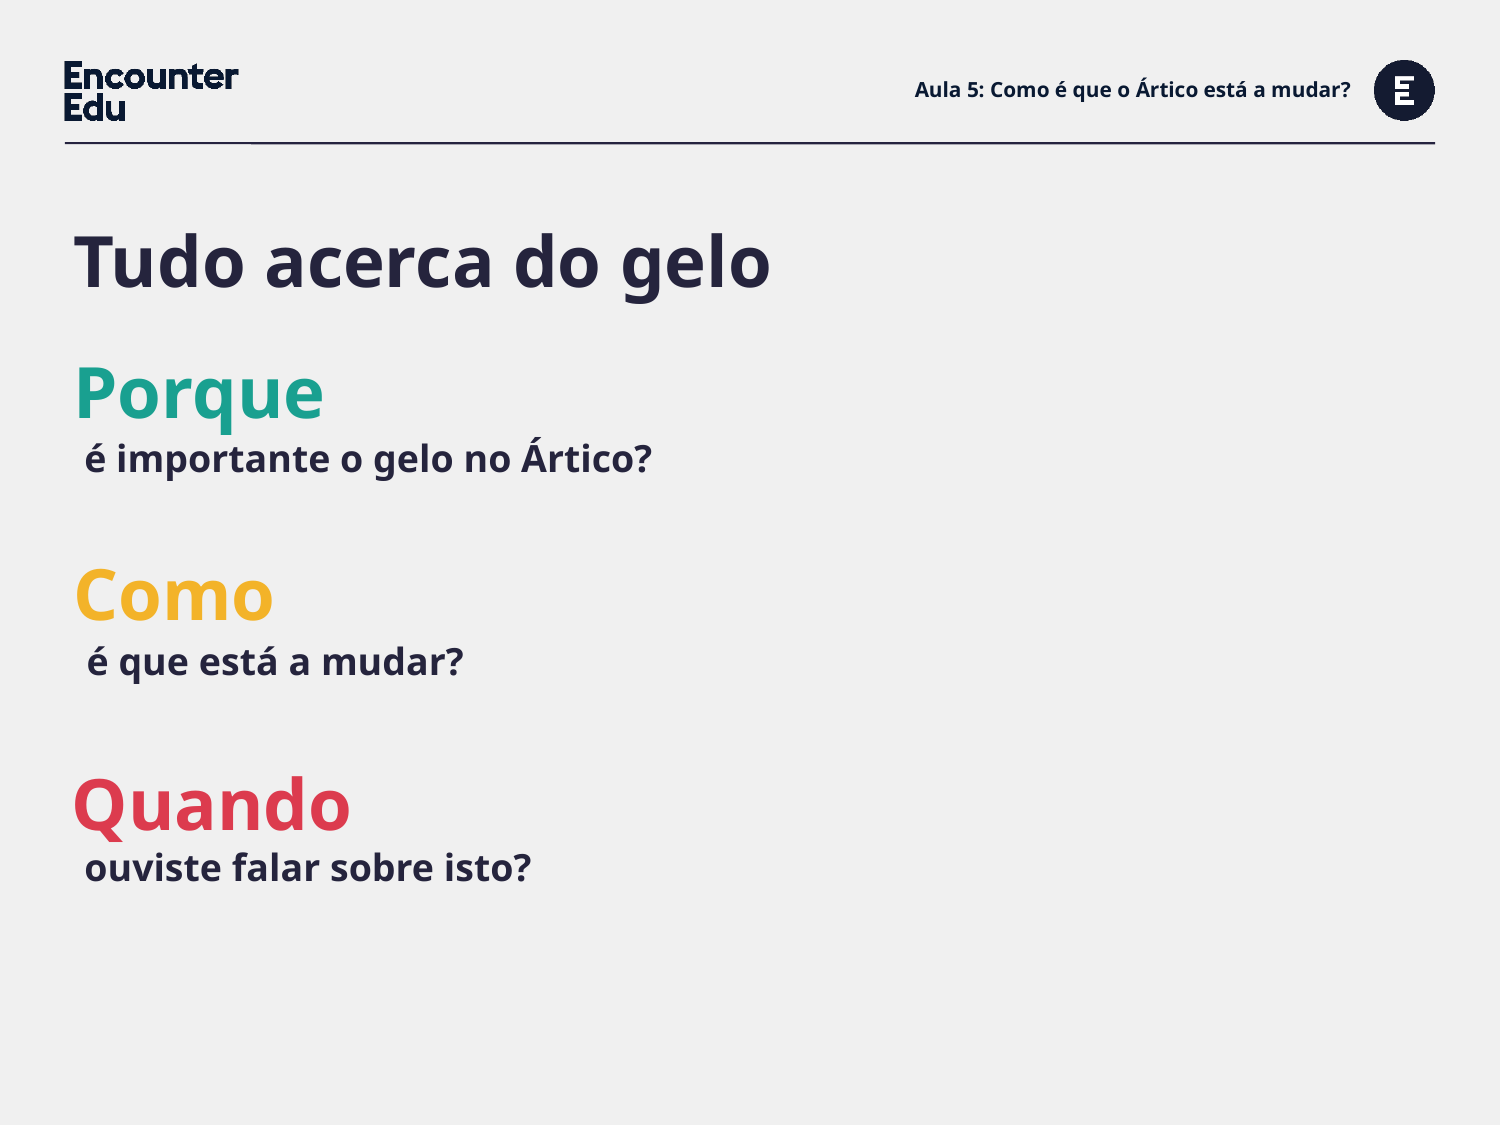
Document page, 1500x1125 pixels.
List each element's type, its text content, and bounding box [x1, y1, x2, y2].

title Aula 5: Como é que o Ártico está a mudar? [636, 67, 1359, 114]
text_box Como [73, 549, 368, 630]
picture [1372, 58, 1436, 122]
text_box Quando [71, 758, 366, 836]
text_box é importante o gelo no Ártico? [69, 427, 1192, 488]
text_box é que está a mudar? [71, 630, 1195, 691]
picture [60, 59, 243, 122]
text_box Porque [73, 347, 638, 433]
text_box ouviste falar sobre isto? [69, 836, 1192, 896]
text_box Tudo acerca do gelo [58, 219, 1412, 310]
